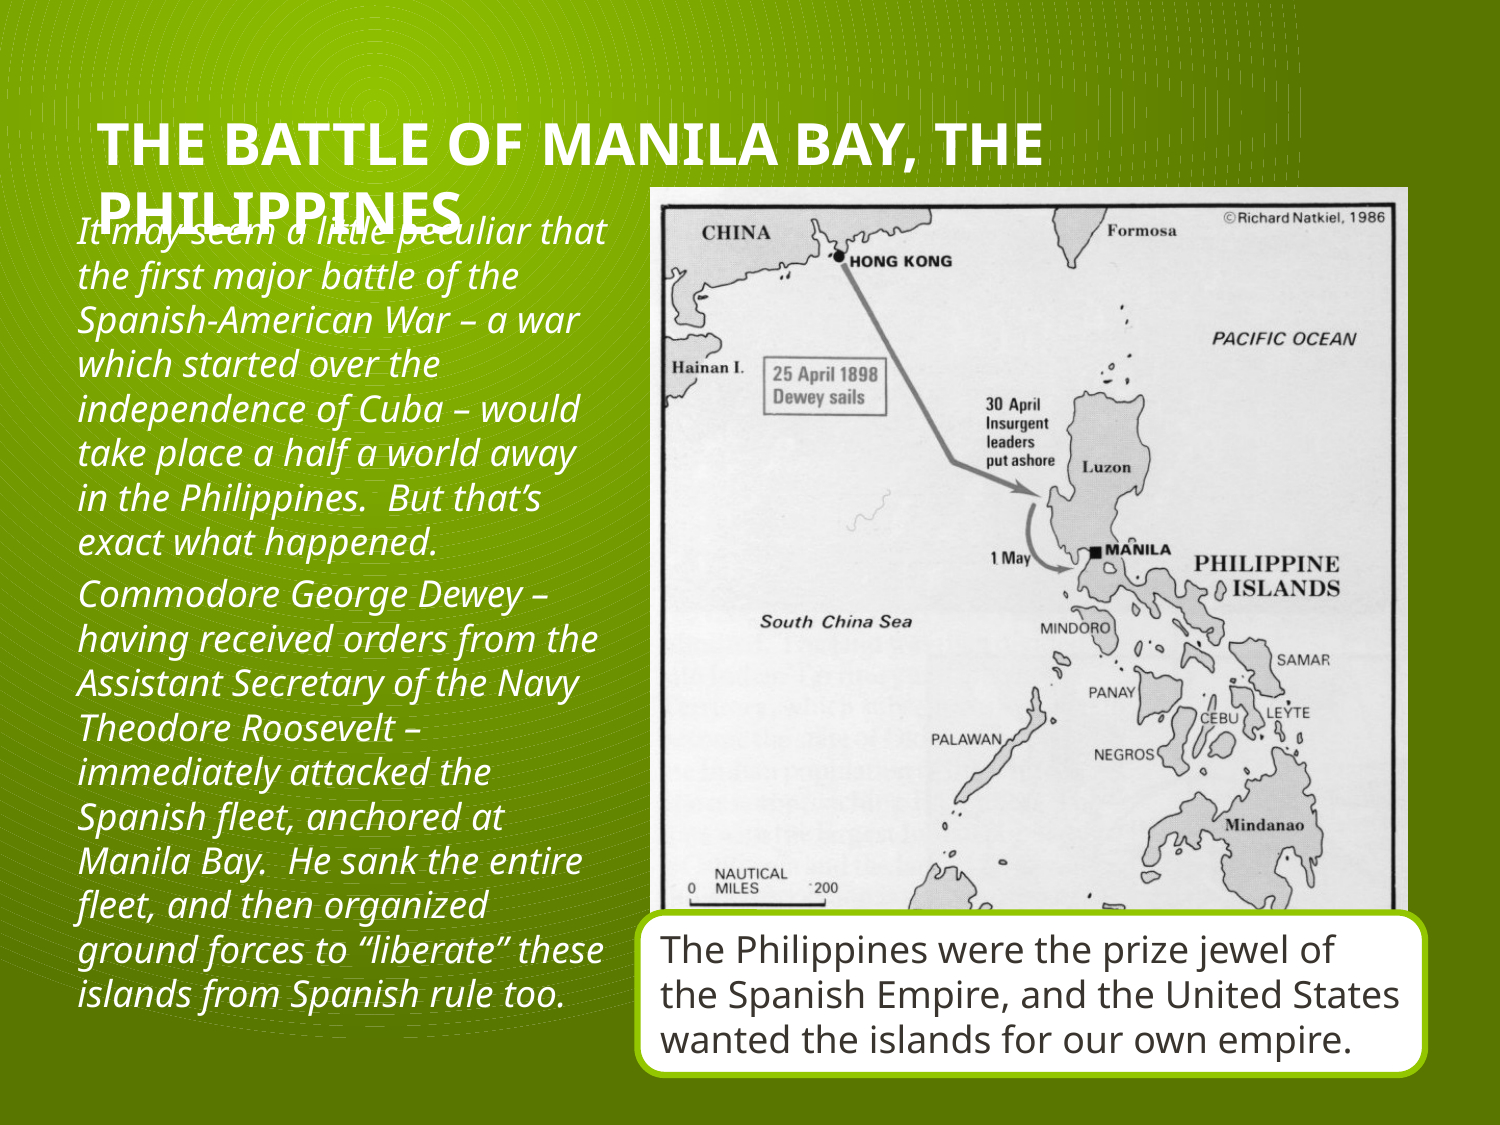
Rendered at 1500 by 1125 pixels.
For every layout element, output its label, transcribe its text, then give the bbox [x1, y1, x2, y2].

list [649, 187, 1409, 948]
list It may seem a little peculiar that the first major battle of the Spanish-American War – a war which started over the independence of Cuba – would take place a half a world away in the Philippines. But that’s exact what happened. Commodore George Dewey – having received orders from the Assistant Secretary of the Navy Theodore Roosevelt – immediately attacked the Spanish fleet, anchored at Manila Bay. He sank the entire fleet, and then organized ground forces to “liberate” these islands from Spanish rule too. [62, 200, 625, 1063]
text_box The Philippines were the prize jewel of the Spanish Empire, and the United States wanted the islands for our own empire. [634, 913, 1429, 1079]
title The Battle of Manila Bay, The Philippines [81, 99, 1363, 271]
